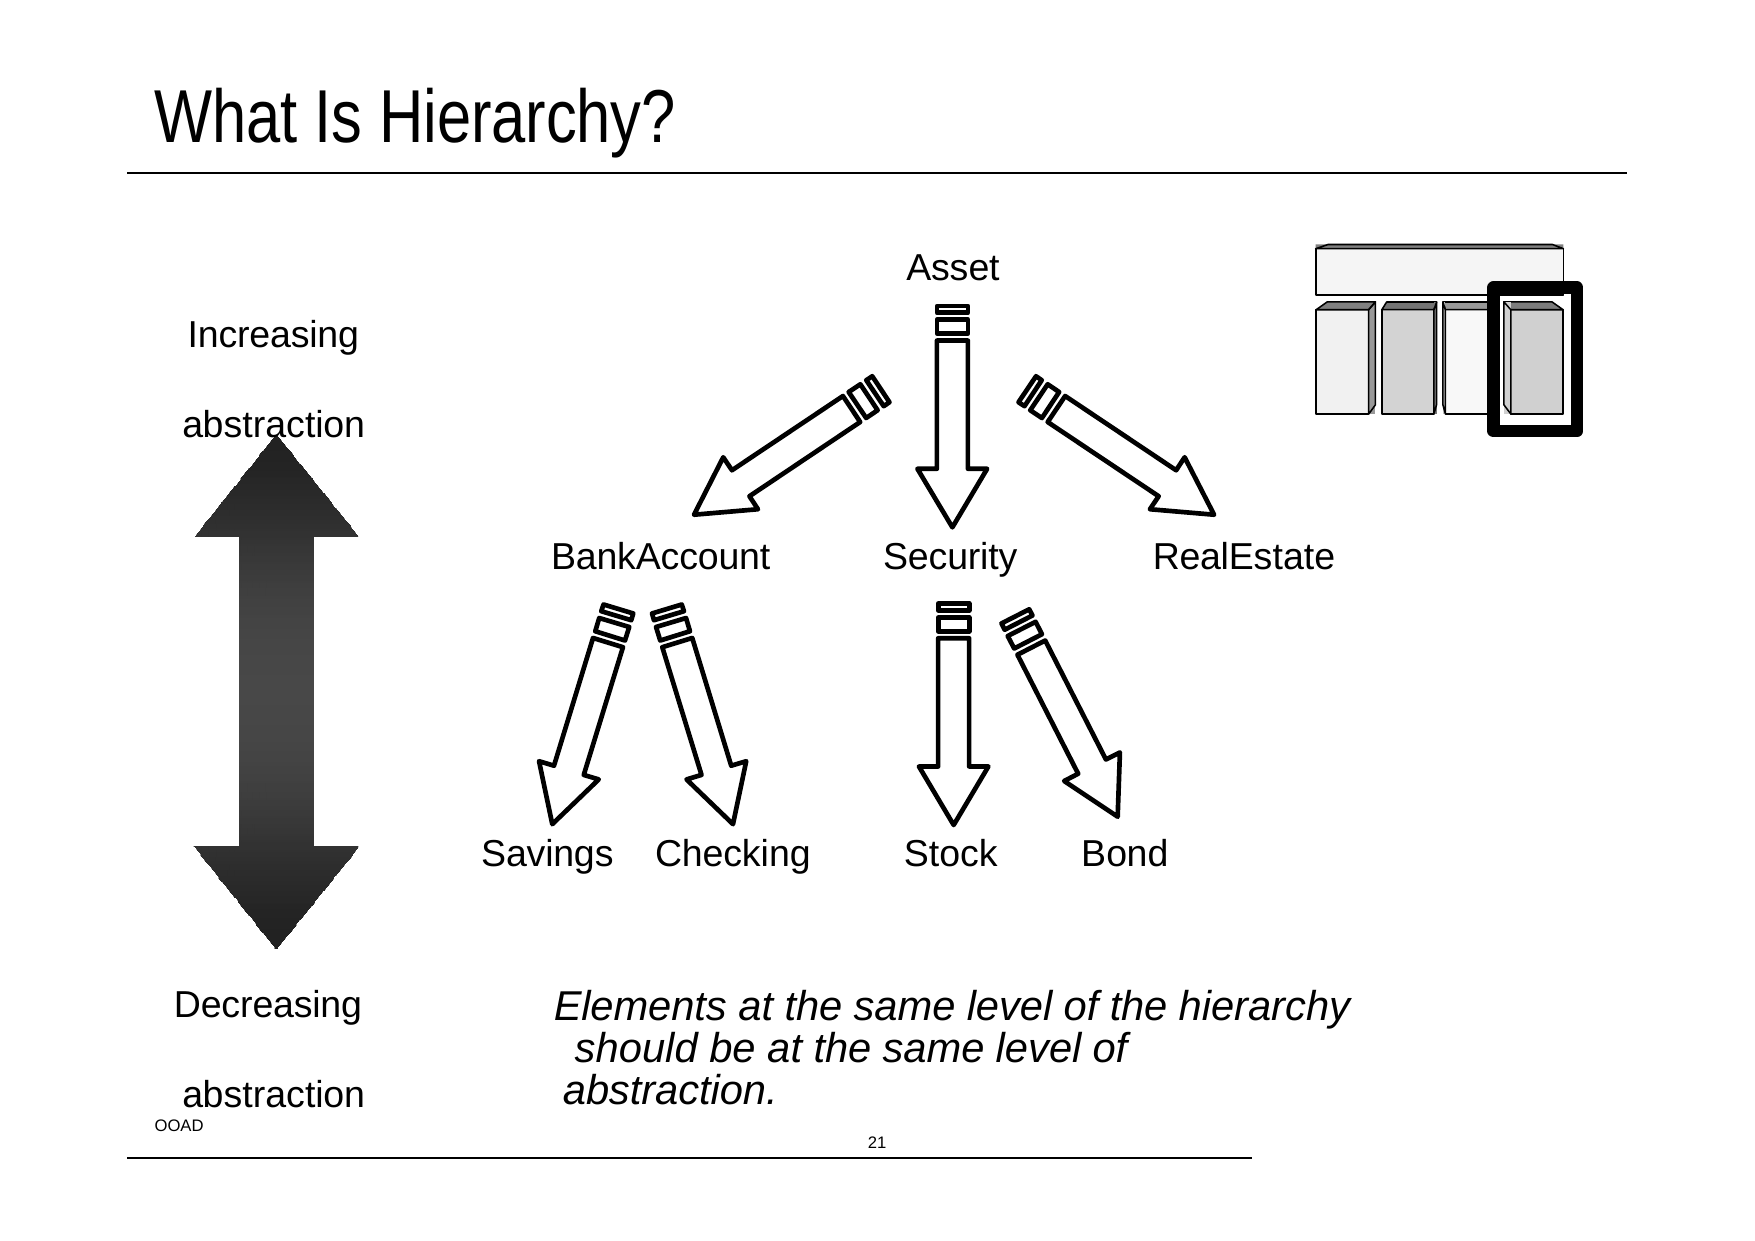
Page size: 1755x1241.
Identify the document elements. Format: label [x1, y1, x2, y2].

text_box [1001, 609, 1033, 630]
text_box [551, 985, 1354, 1114]
text_box [652, 604, 684, 621]
text_box [478, 829, 617, 875]
text_box [653, 829, 814, 875]
text_box [1150, 532, 1339, 578]
text_box [881, 532, 1021, 578]
text_box [1315, 244, 1577, 432]
text_box [171, 980, 368, 1116]
text_box [938, 603, 970, 611]
text_box [601, 604, 634, 621]
text_box [918, 638, 989, 826]
text_box [938, 617, 970, 632]
text_box [901, 829, 1000, 875]
text_box [1079, 829, 1171, 875]
text_box [1030, 384, 1060, 418]
text_box [180, 242, 1003, 949]
text_box [1316, 301, 1376, 415]
title [152, 67, 1602, 275]
text_box [662, 637, 747, 825]
text_box [548, 532, 774, 578]
text_box [1047, 396, 1215, 515]
text_box [1018, 376, 1042, 407]
text_box [595, 618, 630, 641]
text_box [656, 618, 691, 641]
text_box [1381, 302, 1437, 414]
text_box [1017, 640, 1120, 817]
text_box [539, 637, 623, 825]
footer [152, 1116, 207, 1241]
text_box [1007, 621, 1042, 649]
slide_number [863, 1133, 891, 1241]
